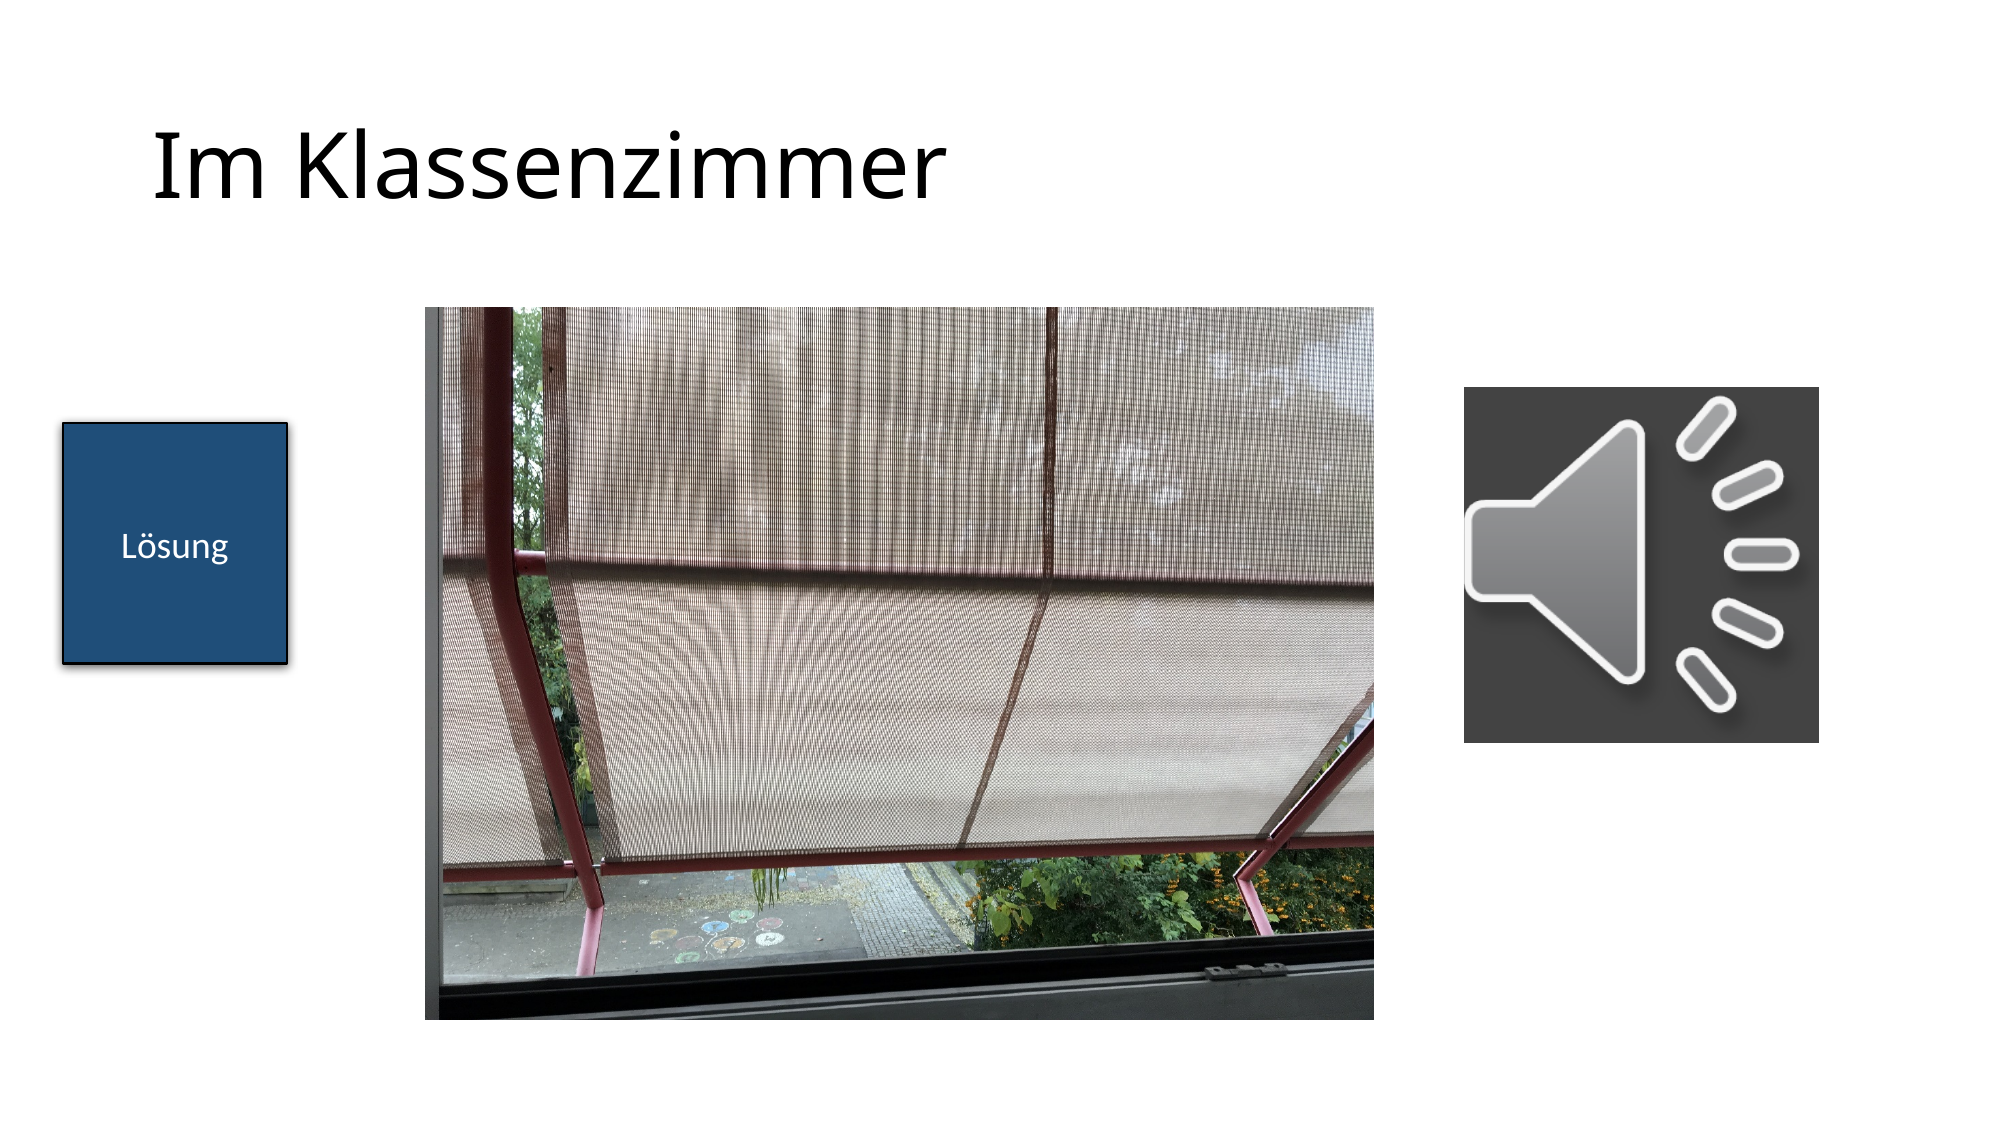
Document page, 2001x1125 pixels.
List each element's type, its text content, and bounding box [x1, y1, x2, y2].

text_box Lösung [63, 423, 288, 664]
picture [1462, 386, 1820, 744]
picture [425, 307, 1374, 1020]
title Im Klassenzimmer [137, 59, 1863, 278]
